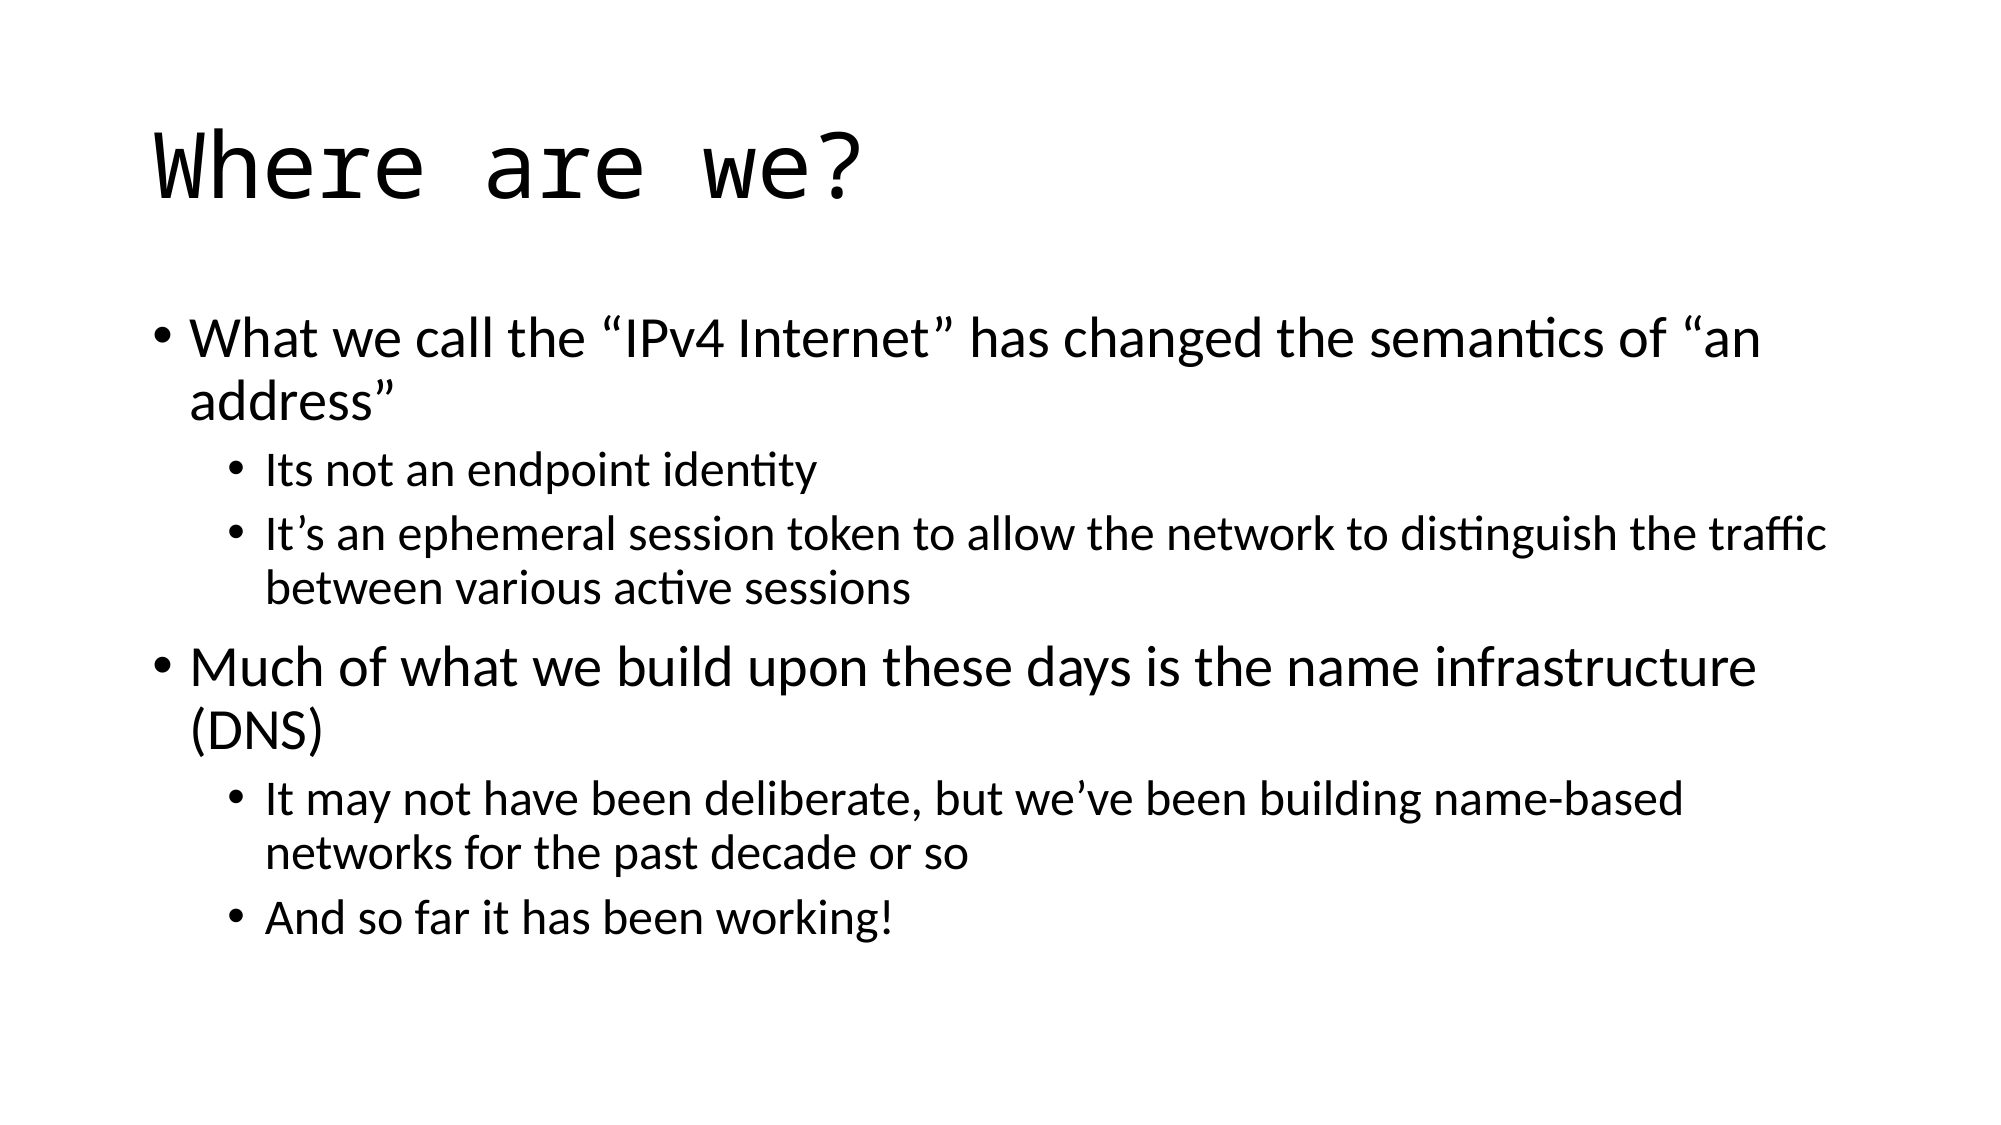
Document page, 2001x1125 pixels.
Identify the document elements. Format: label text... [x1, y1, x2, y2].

list What we call the “IPv4 Internet” has changed the semantics of “an address” Its not an endpoint identity It’s an ephemeral session token to allow the network to distinguish the traffic between various active sessions Much of what we build upon these days is the name infrastructure (DNS) It may not have been deliberate, but we’ve been building name-based networks for the past decade or so And so far it has been working! [137, 299, 1863, 1014]
title Where are we? [137, 59, 1863, 278]
